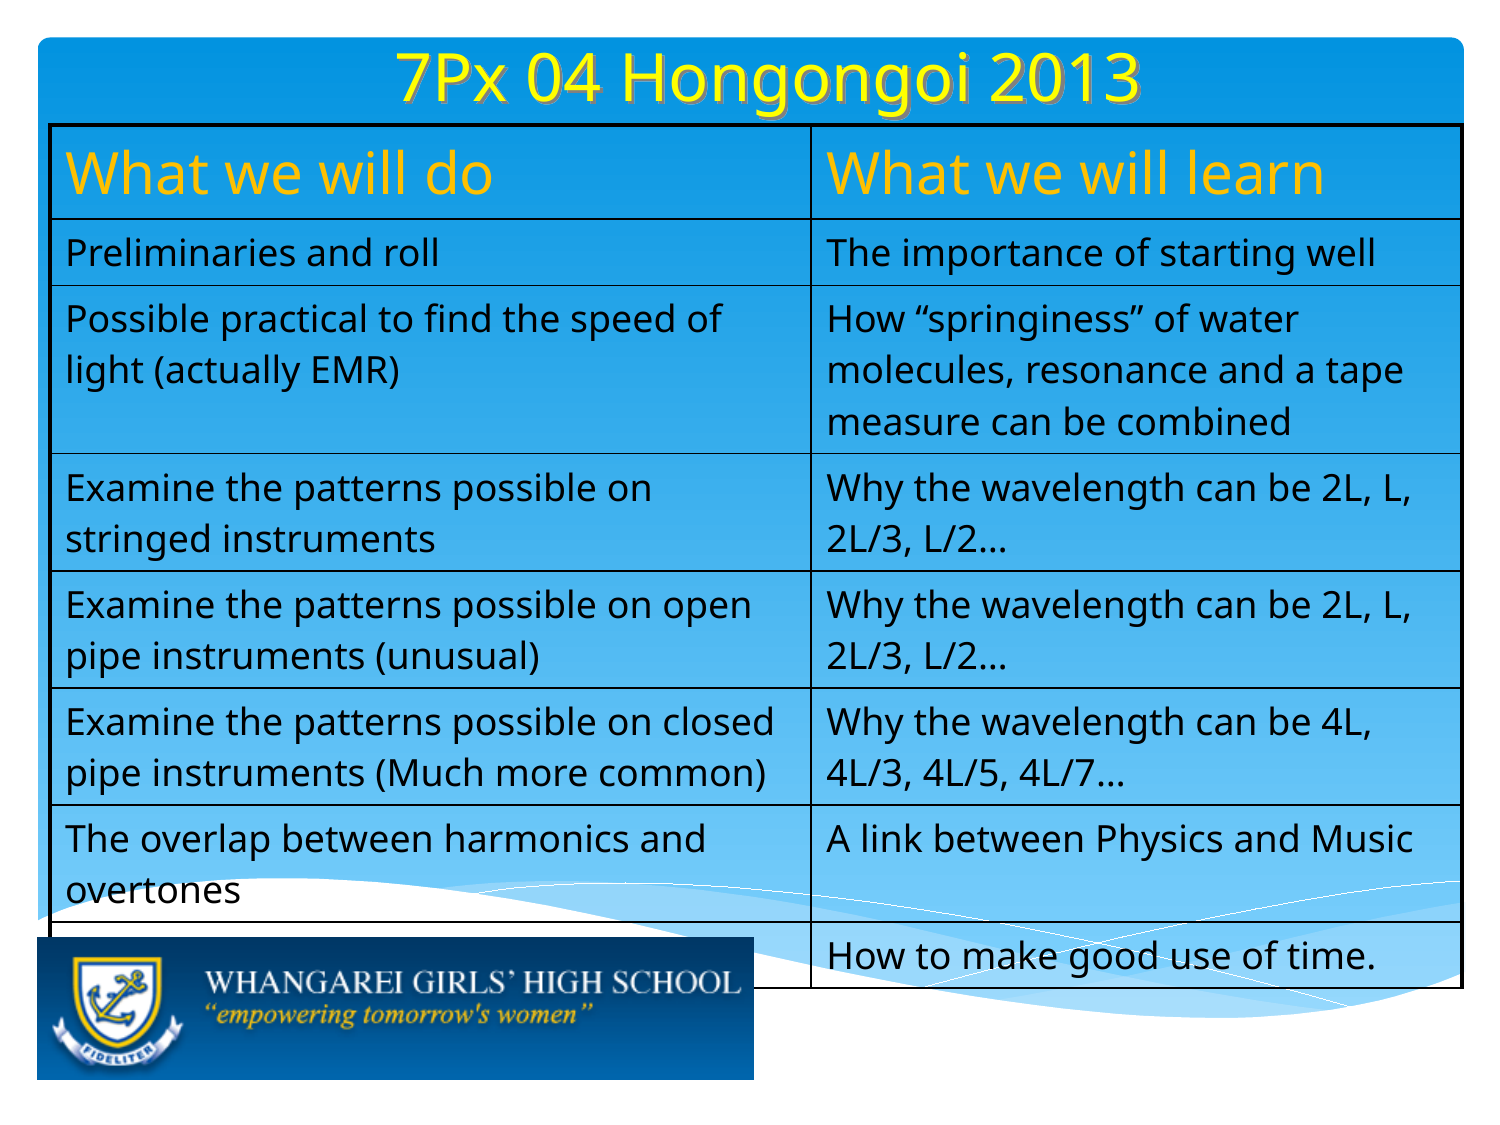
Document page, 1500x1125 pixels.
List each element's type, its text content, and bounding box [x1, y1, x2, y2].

table_cell Examine the patterns possible on open pipe instruments (unusual) [52, 572, 810, 687]
table_cell Preliminaries and roll [52, 220, 810, 285]
table_cell The overlap between harmonics and overtones [52, 806, 810, 921]
table_header What we will learn [812, 127, 1460, 218]
table_cell Possible practical to find the speed of light (actually EMR) [52, 286, 810, 453]
table_header What we will do [52, 127, 810, 218]
table_cell Why the wavelength can be 2L, L, 2L/3, L/2… [812, 572, 1460, 687]
table_cell A link between Physics and Music [812, 806, 1460, 921]
table_cell Why the wavelength can be 4L, 4L/3, 4L/5, 4L/7… [812, 689, 1460, 804]
table_cell Examine the patterns possible on stringed instruments [52, 454, 810, 570]
table_cell How “springiness” of water molecules, resonance and a tape measure can be combined [812, 286, 1460, 453]
table_cell HRT, waves unit 3 [52, 923, 810, 987]
picture [37, 937, 754, 1080]
text_box 7Px 04 Hongongoi 2013 [162, 24, 1375, 123]
table_cell Why the wavelength can be 2L, L, 2L/3, L/2… [812, 454, 1460, 570]
table_cell How to make good use of time. [812, 923, 1460, 987]
table_cell The importance of starting well [812, 220, 1460, 285]
table_cell Examine the patterns possible on closed pipe instruments (Much more common) [52, 689, 810, 804]
